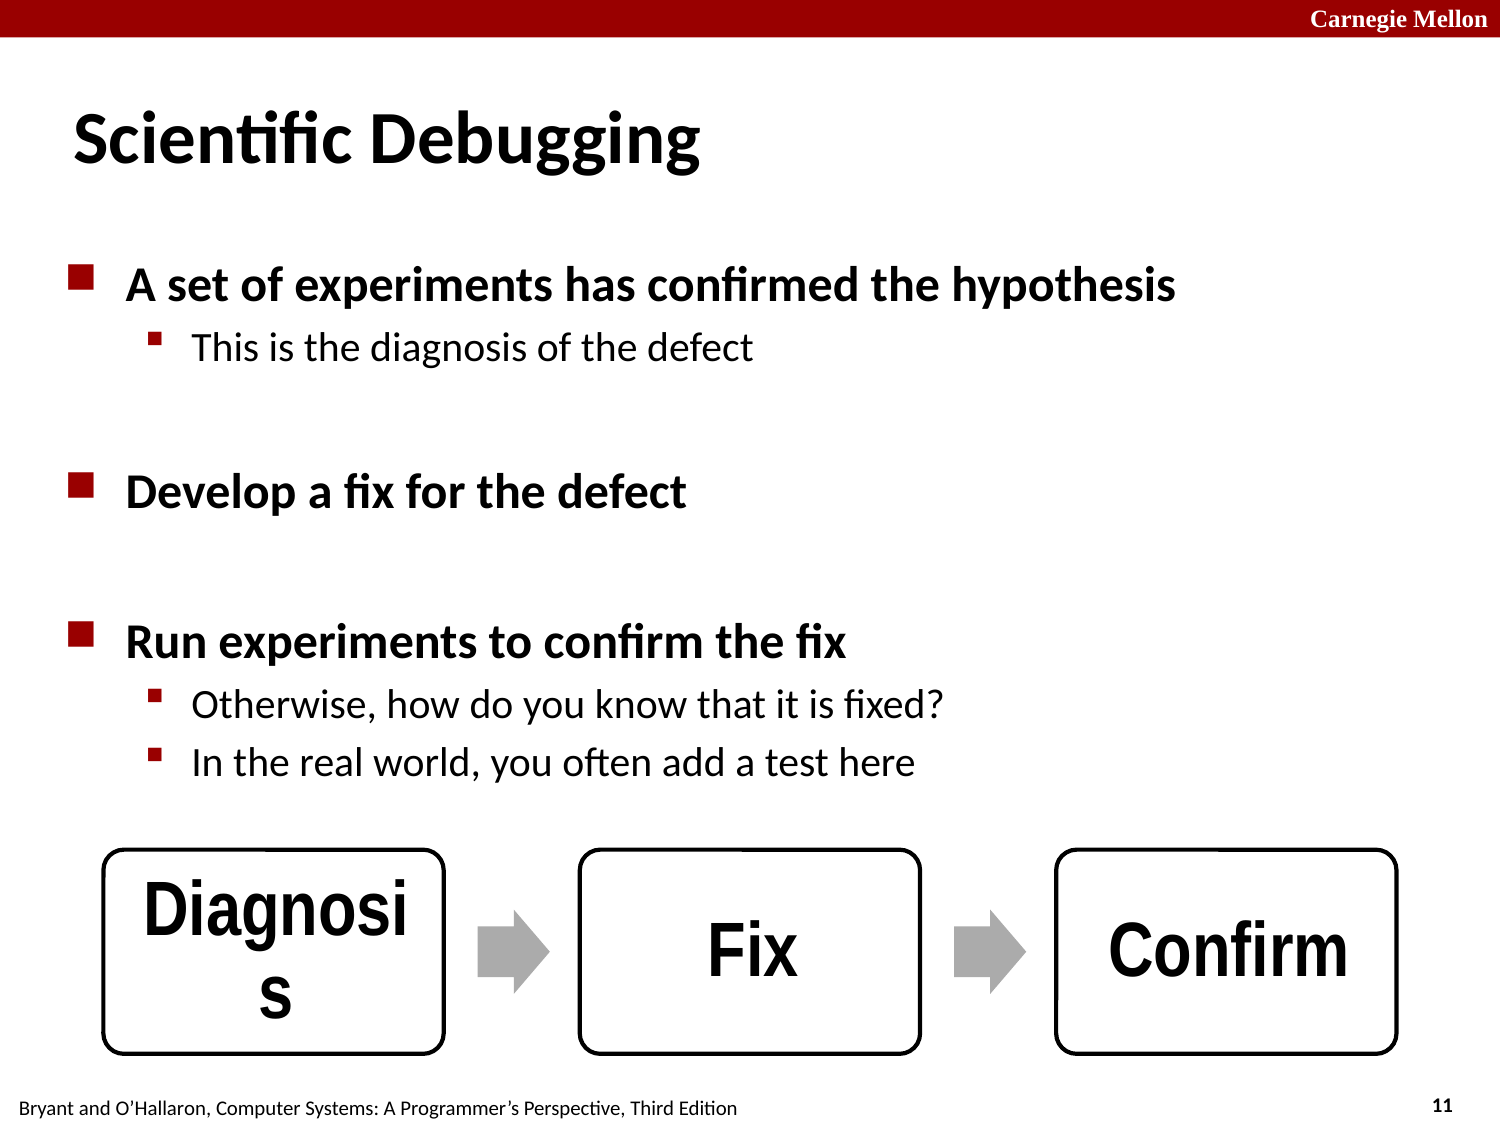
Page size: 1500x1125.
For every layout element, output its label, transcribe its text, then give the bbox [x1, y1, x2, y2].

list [102, 778, 1398, 1125]
list A set of experiments has confirmed the hypothesis This is the diagnosis of the defect Develop a fix for the defect Run experiments to confirm the fix Otherwise, how do you know that it is fixed? In the real world, you often add a test here [54, 243, 1350, 607]
title Scientific Debugging [58, 71, 1305, 197]
